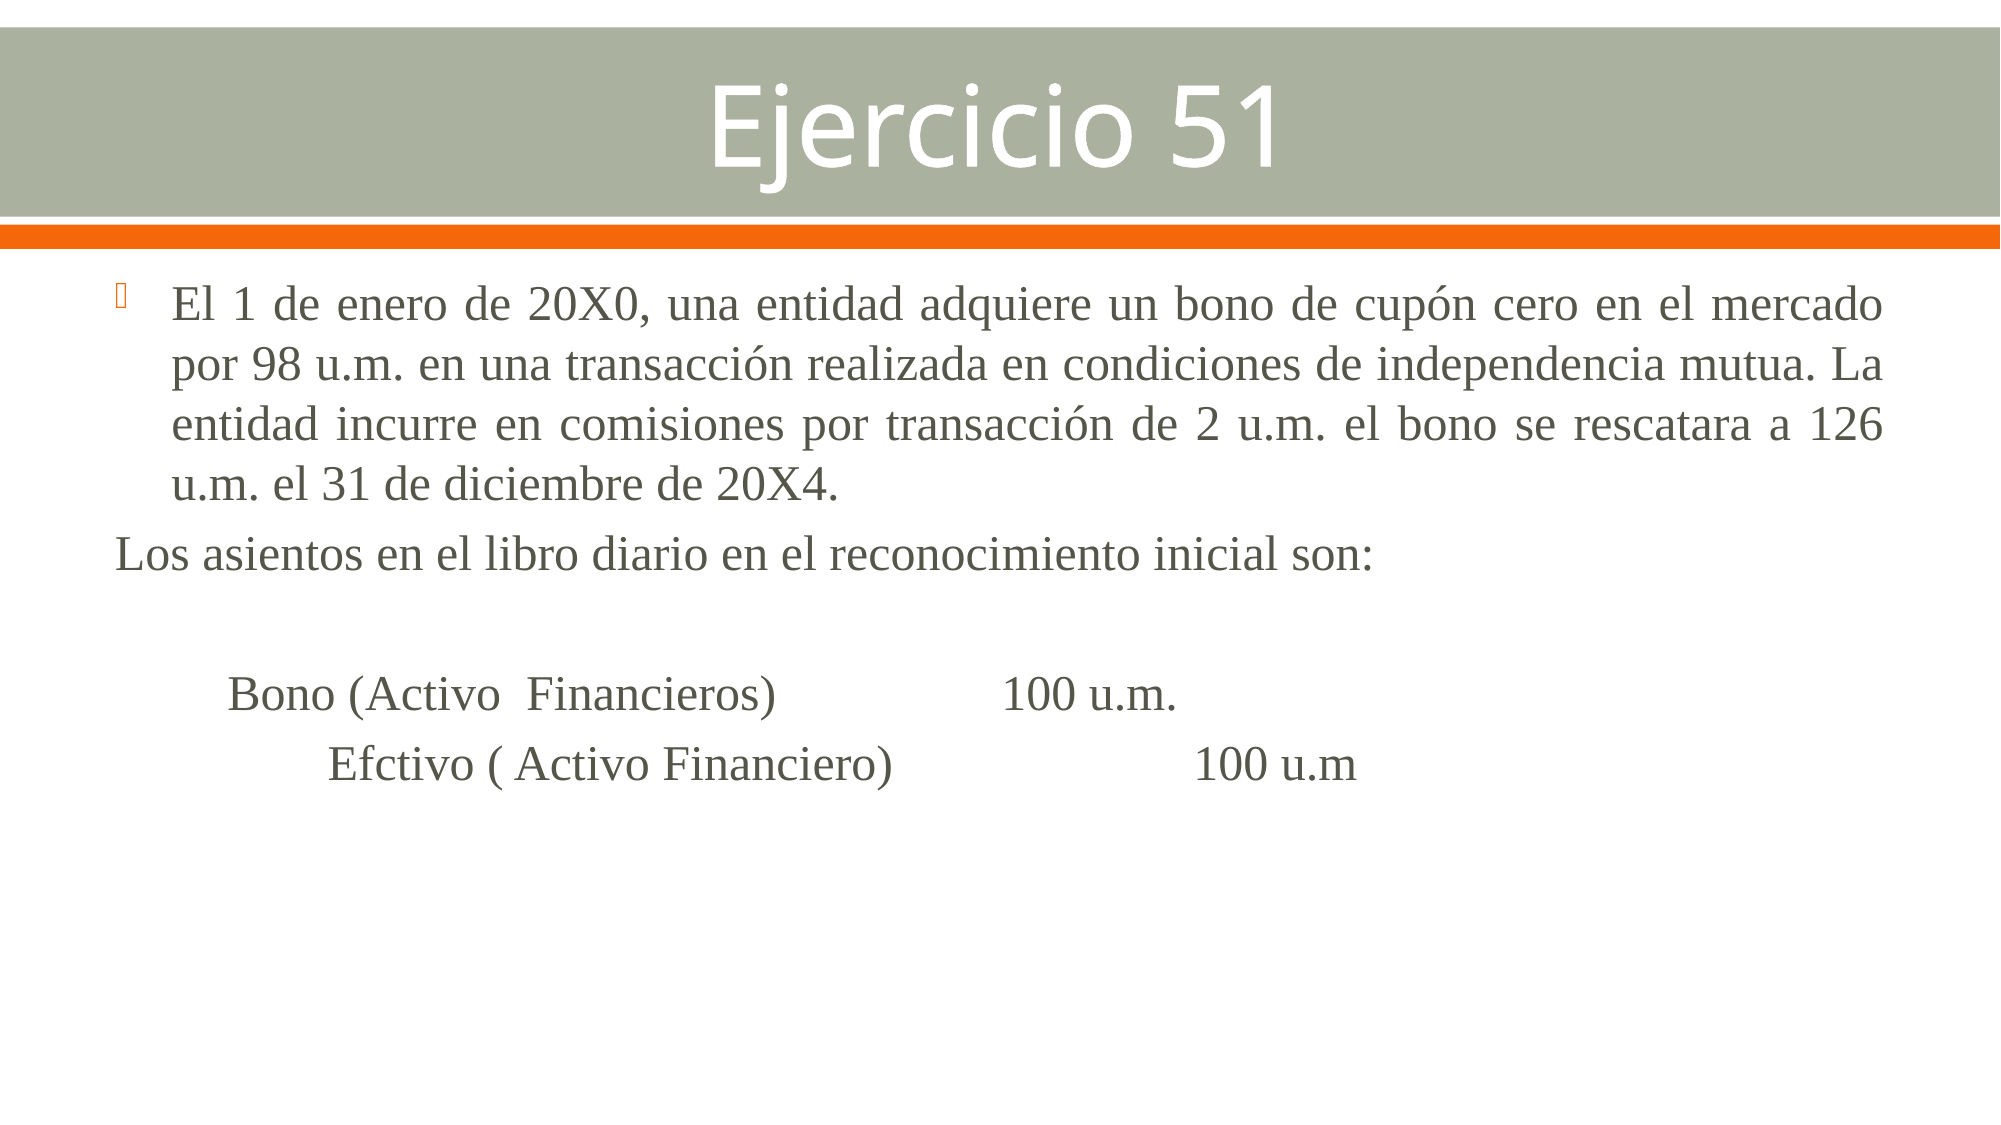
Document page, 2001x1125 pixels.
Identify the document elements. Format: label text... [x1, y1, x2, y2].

title Ejercicio 51 [99, 29, 1900, 213]
list El 1 de enero de 20X0, una entidad adquiere un bono de cupón cero en el mercado por 98 u.m. en una transacción realizada en condiciones de independencia mutua. La entidad incurre en comisiones por transacción de 2 u.m. el bono se rescatara a 126 u.m. el 31 de diciembre de 20X4. Los asientos en el libro diario en el reconocimiento inicial son: Bono (Activo Financieros) 100 u.m. Efctivo ( Activo Financiero) 100 u.m [99, 262, 1900, 1005]
